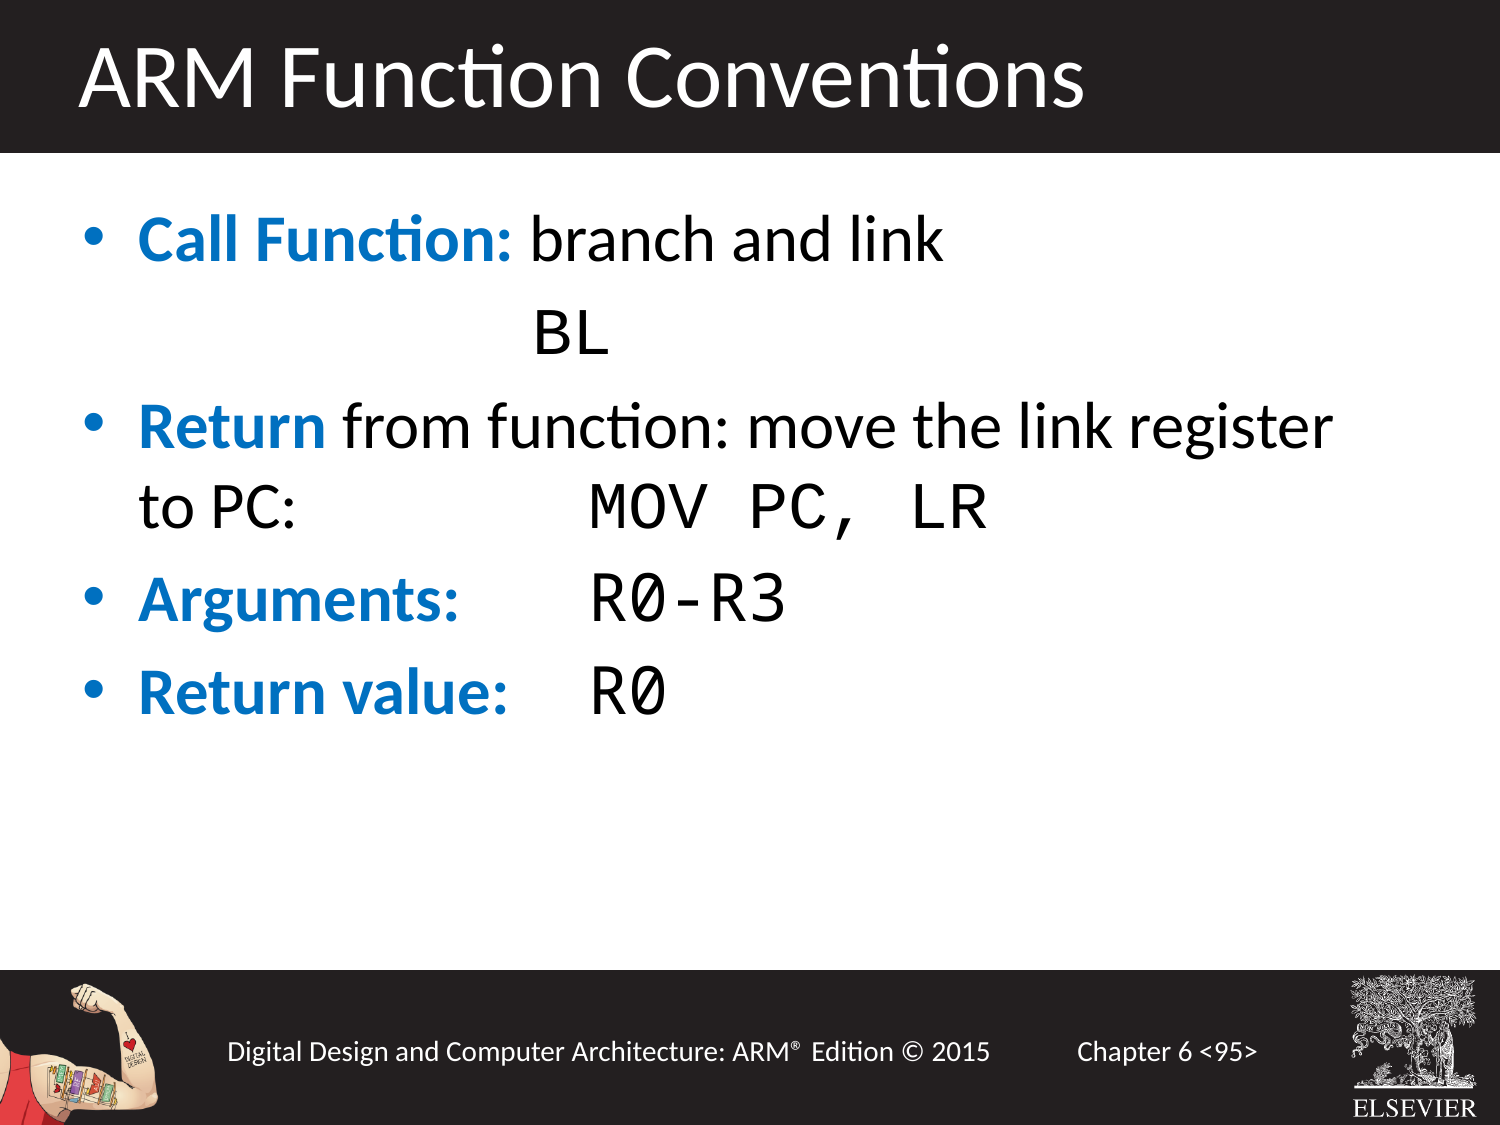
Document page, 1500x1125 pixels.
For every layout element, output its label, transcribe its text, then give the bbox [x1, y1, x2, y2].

picture [0, 979, 163, 1125]
list Call Function: branch and link BL Return from function: move the link register to PC: MOV PC, LR Arguments: R0-R3 Return value: R0 [67, 187, 1393, 1038]
text_box [112, 200, 1438, 1050]
picture [1350, 974, 1477, 1117]
text_box ARM Function Conventions [63, 8, 1488, 133]
